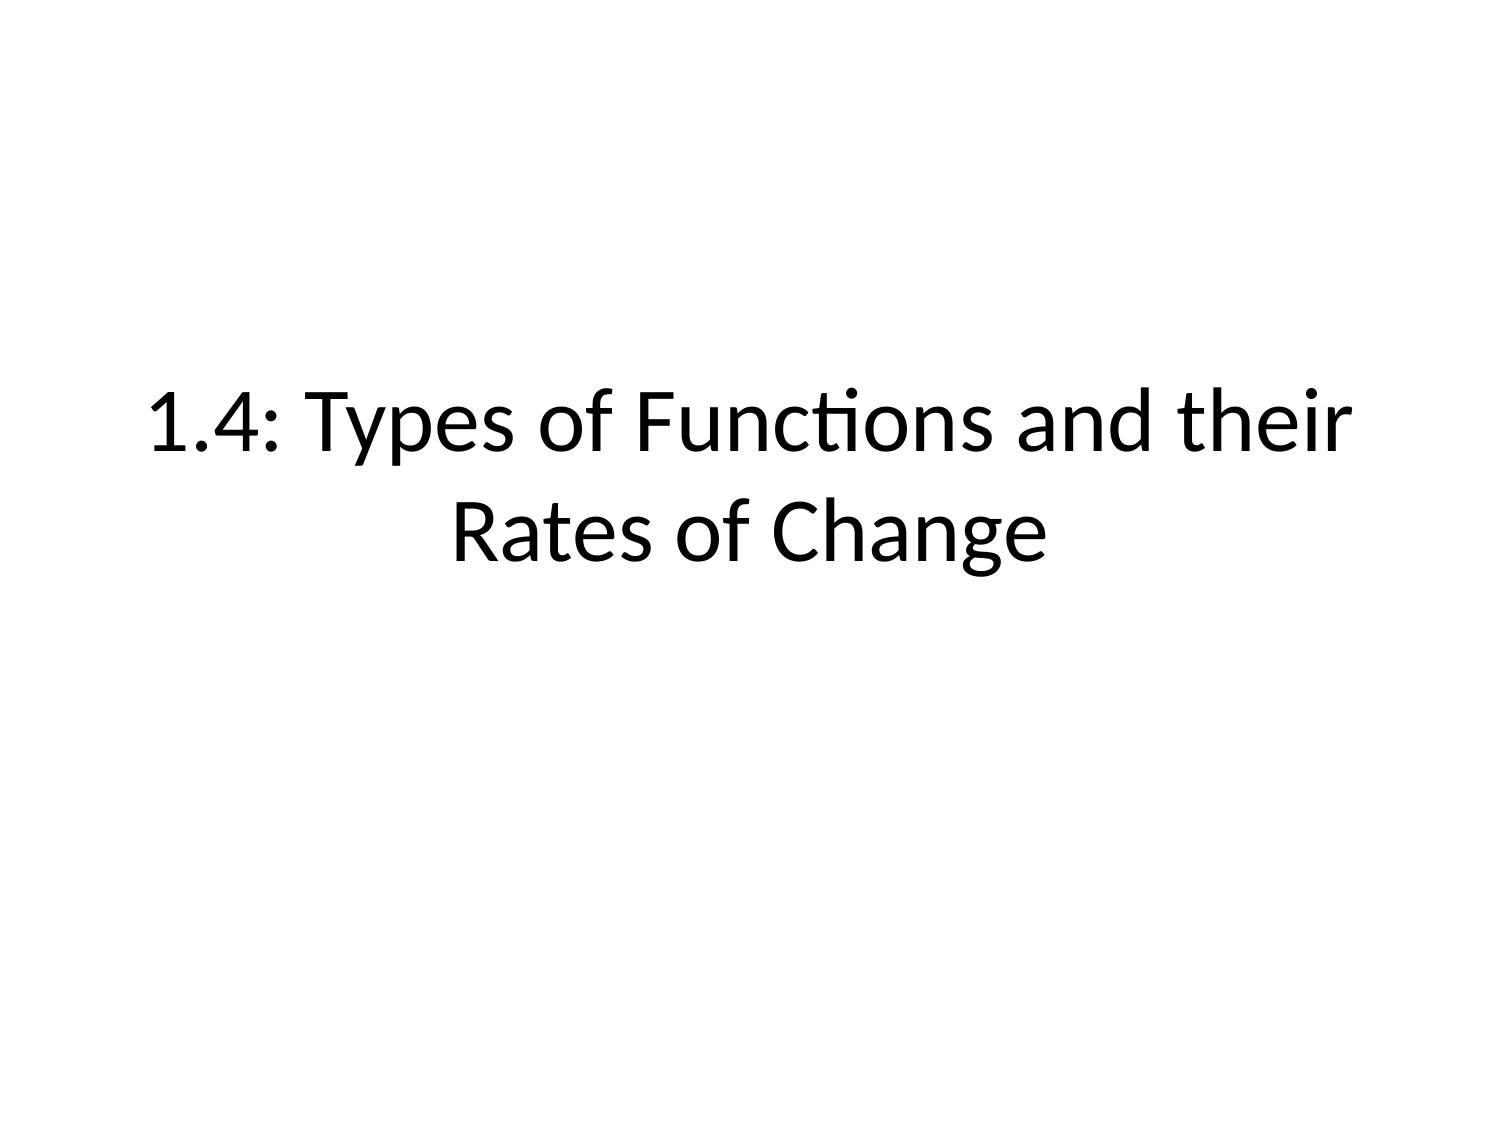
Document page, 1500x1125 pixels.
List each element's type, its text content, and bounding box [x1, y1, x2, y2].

title 1.4: Types of Functions and their Rates of Change [112, 349, 1388, 591]
